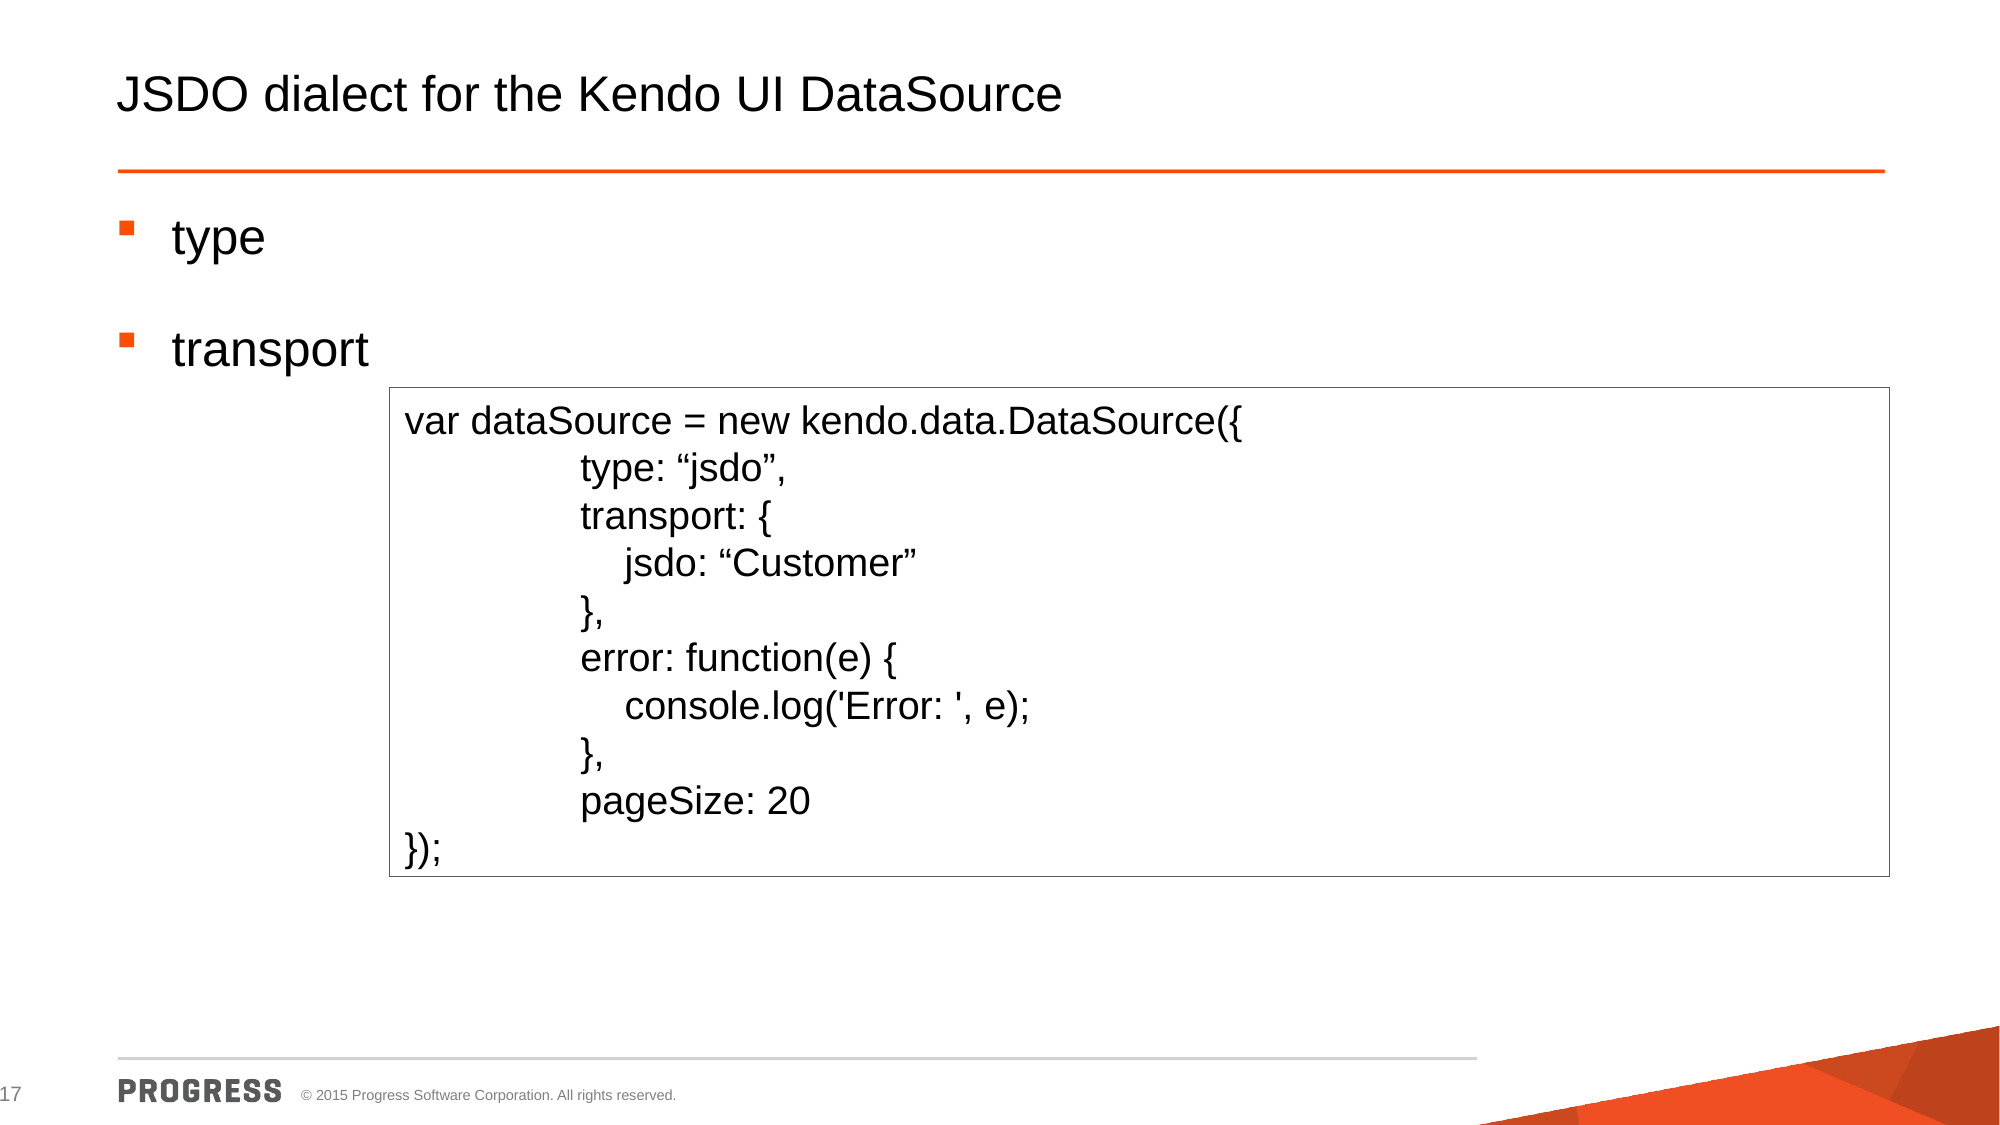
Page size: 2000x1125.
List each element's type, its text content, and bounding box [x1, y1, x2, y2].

list type transport [100, 196, 1801, 1068]
picture [0, 0, 2000, 1125]
text_box var dataSource = new kendo.data.DataSource({ type: “jsdo”, transport: { jsdo: “Customer” }, error: function(e) { console.log('Error: ', e); }, pageSize: 20 }); [389, 387, 1890, 877]
title JSDO dialect for the Kendo UI DataSource [100, 60, 1874, 132]
